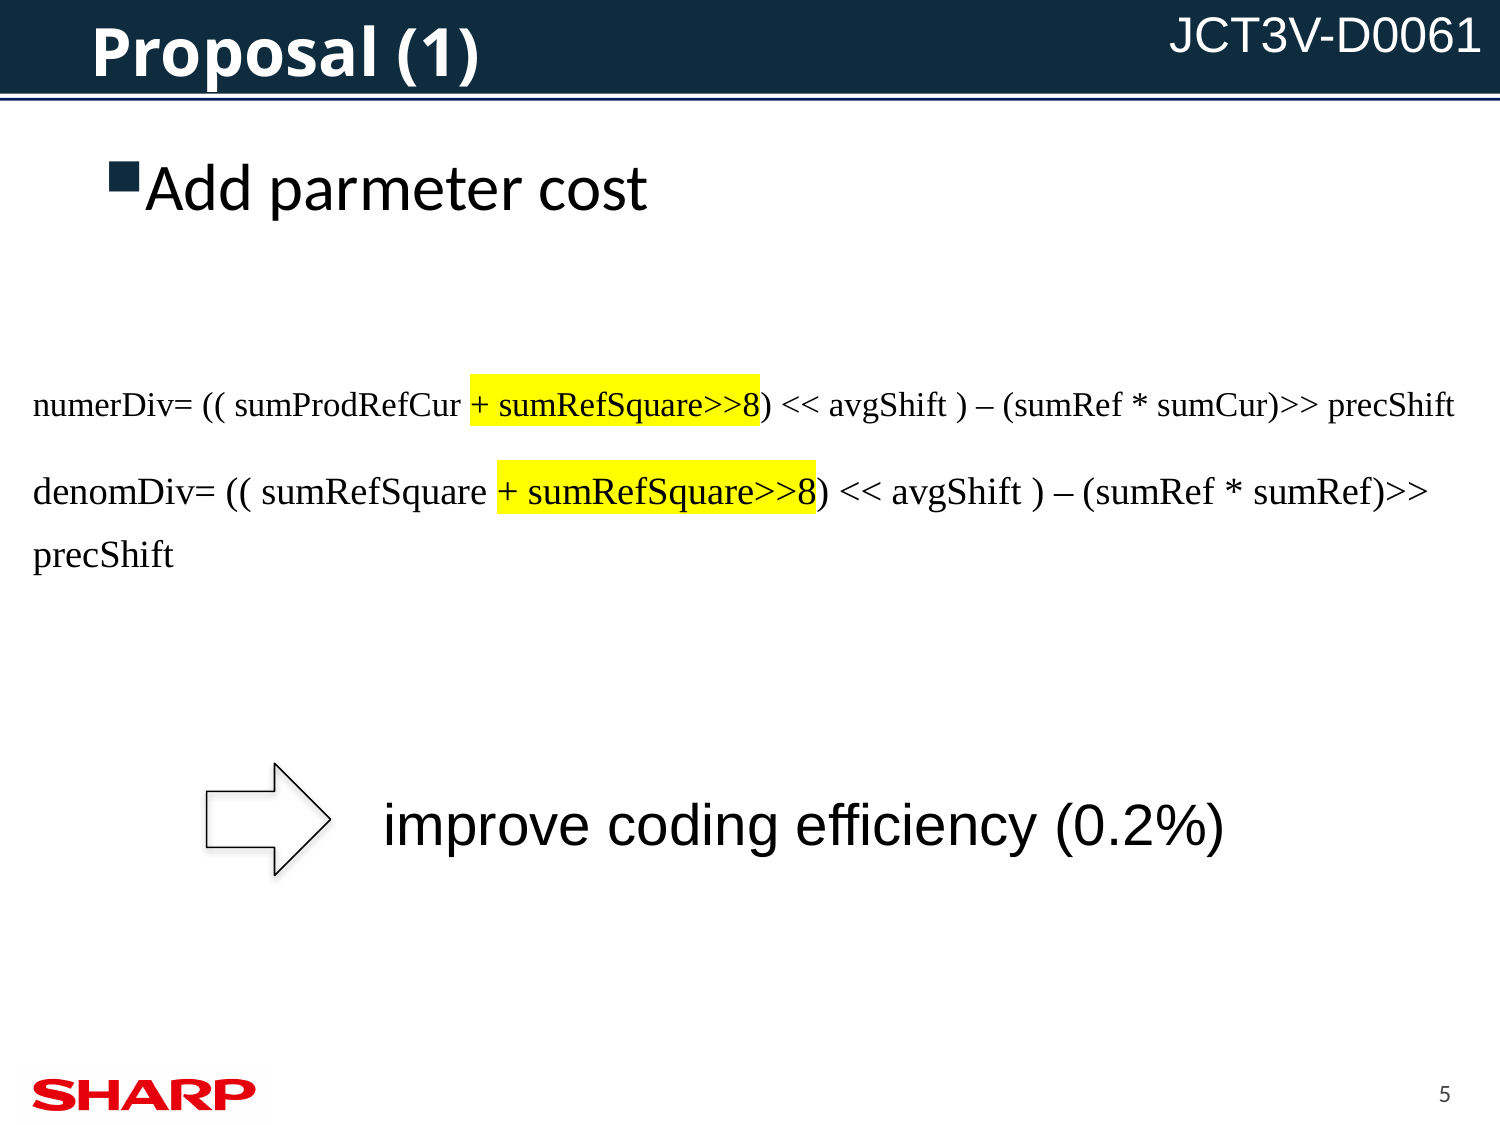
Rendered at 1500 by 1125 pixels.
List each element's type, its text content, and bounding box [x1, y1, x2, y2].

picture [0, 349, 1500, 587]
text_box improve coding efficiency (0.2%) [377, 781, 1258, 863]
text_box [205, 762, 332, 877]
title Proposal (1) [74, 15, 1426, 85]
list Add parmeter cost [74, 597, 1426, 1051]
list Add parmeter cost [74, 128, 1426, 347]
slide_number 5 [1345, 1062, 1467, 1108]
picture [17, 1064, 271, 1125]
